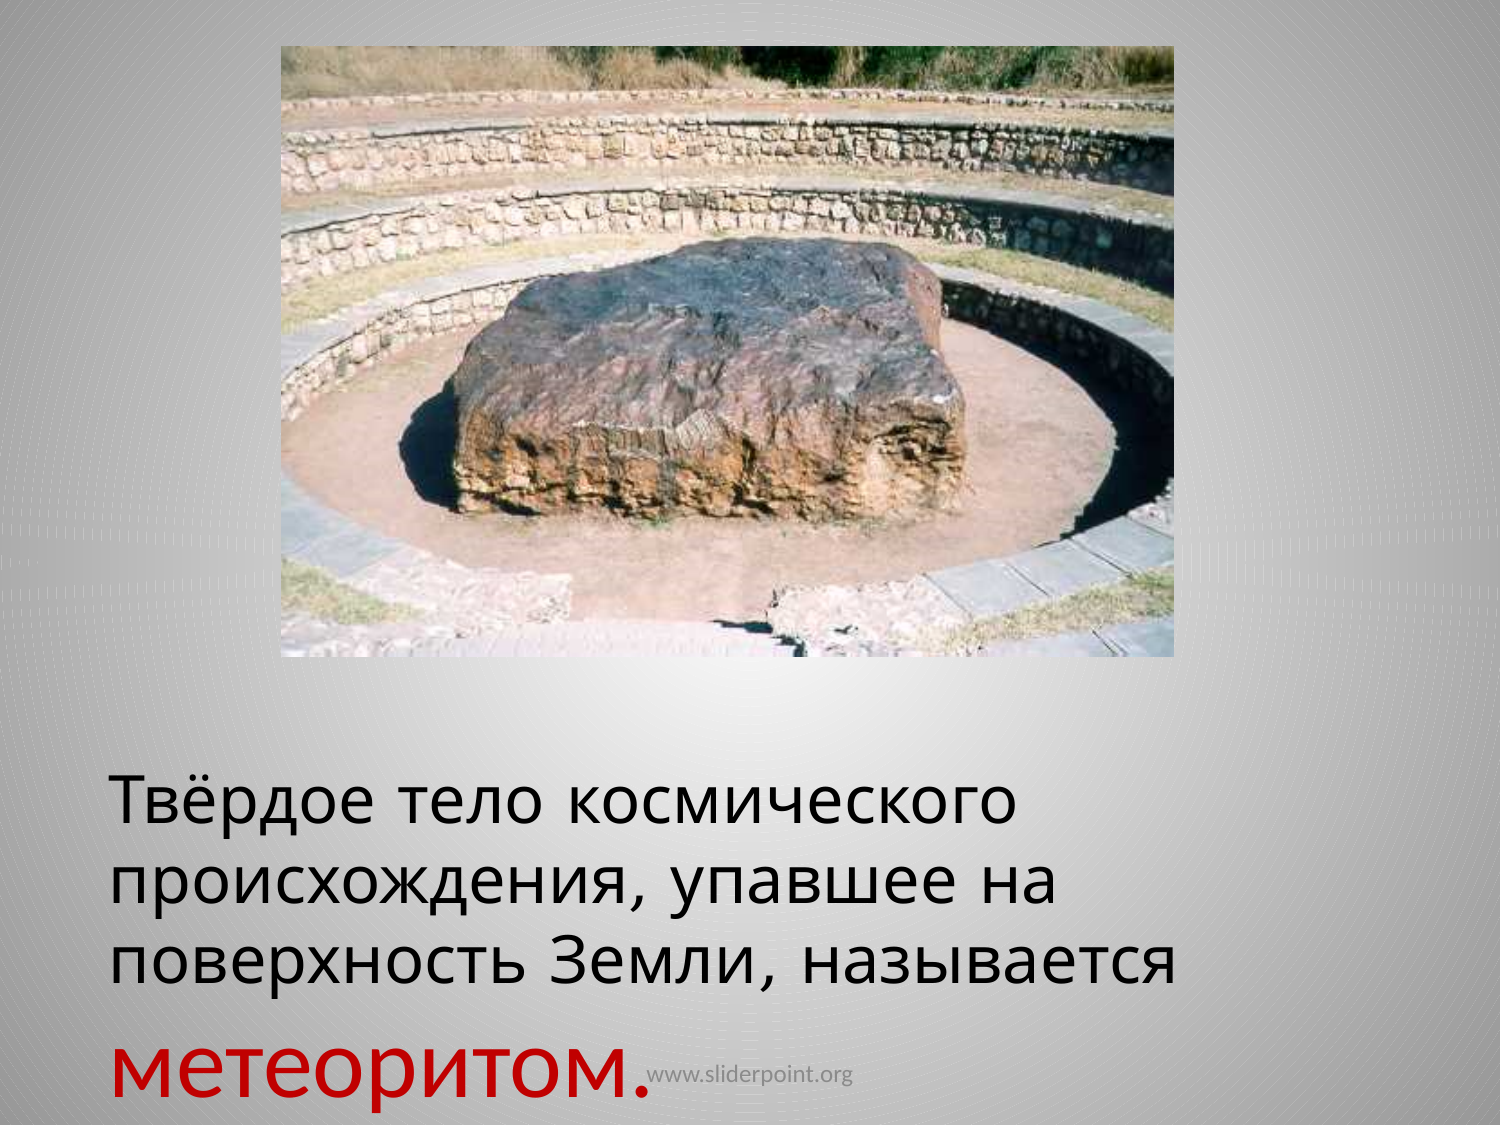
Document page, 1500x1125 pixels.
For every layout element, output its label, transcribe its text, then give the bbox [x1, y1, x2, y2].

picture [280, 46, 1174, 657]
footer www.sliderpoint.org [512, 1042, 988, 1103]
text_box Твёрдое тело космического происхождения, упавшее на поверхность Земли, называется метеоритом. [93, 750, 1465, 1125]
